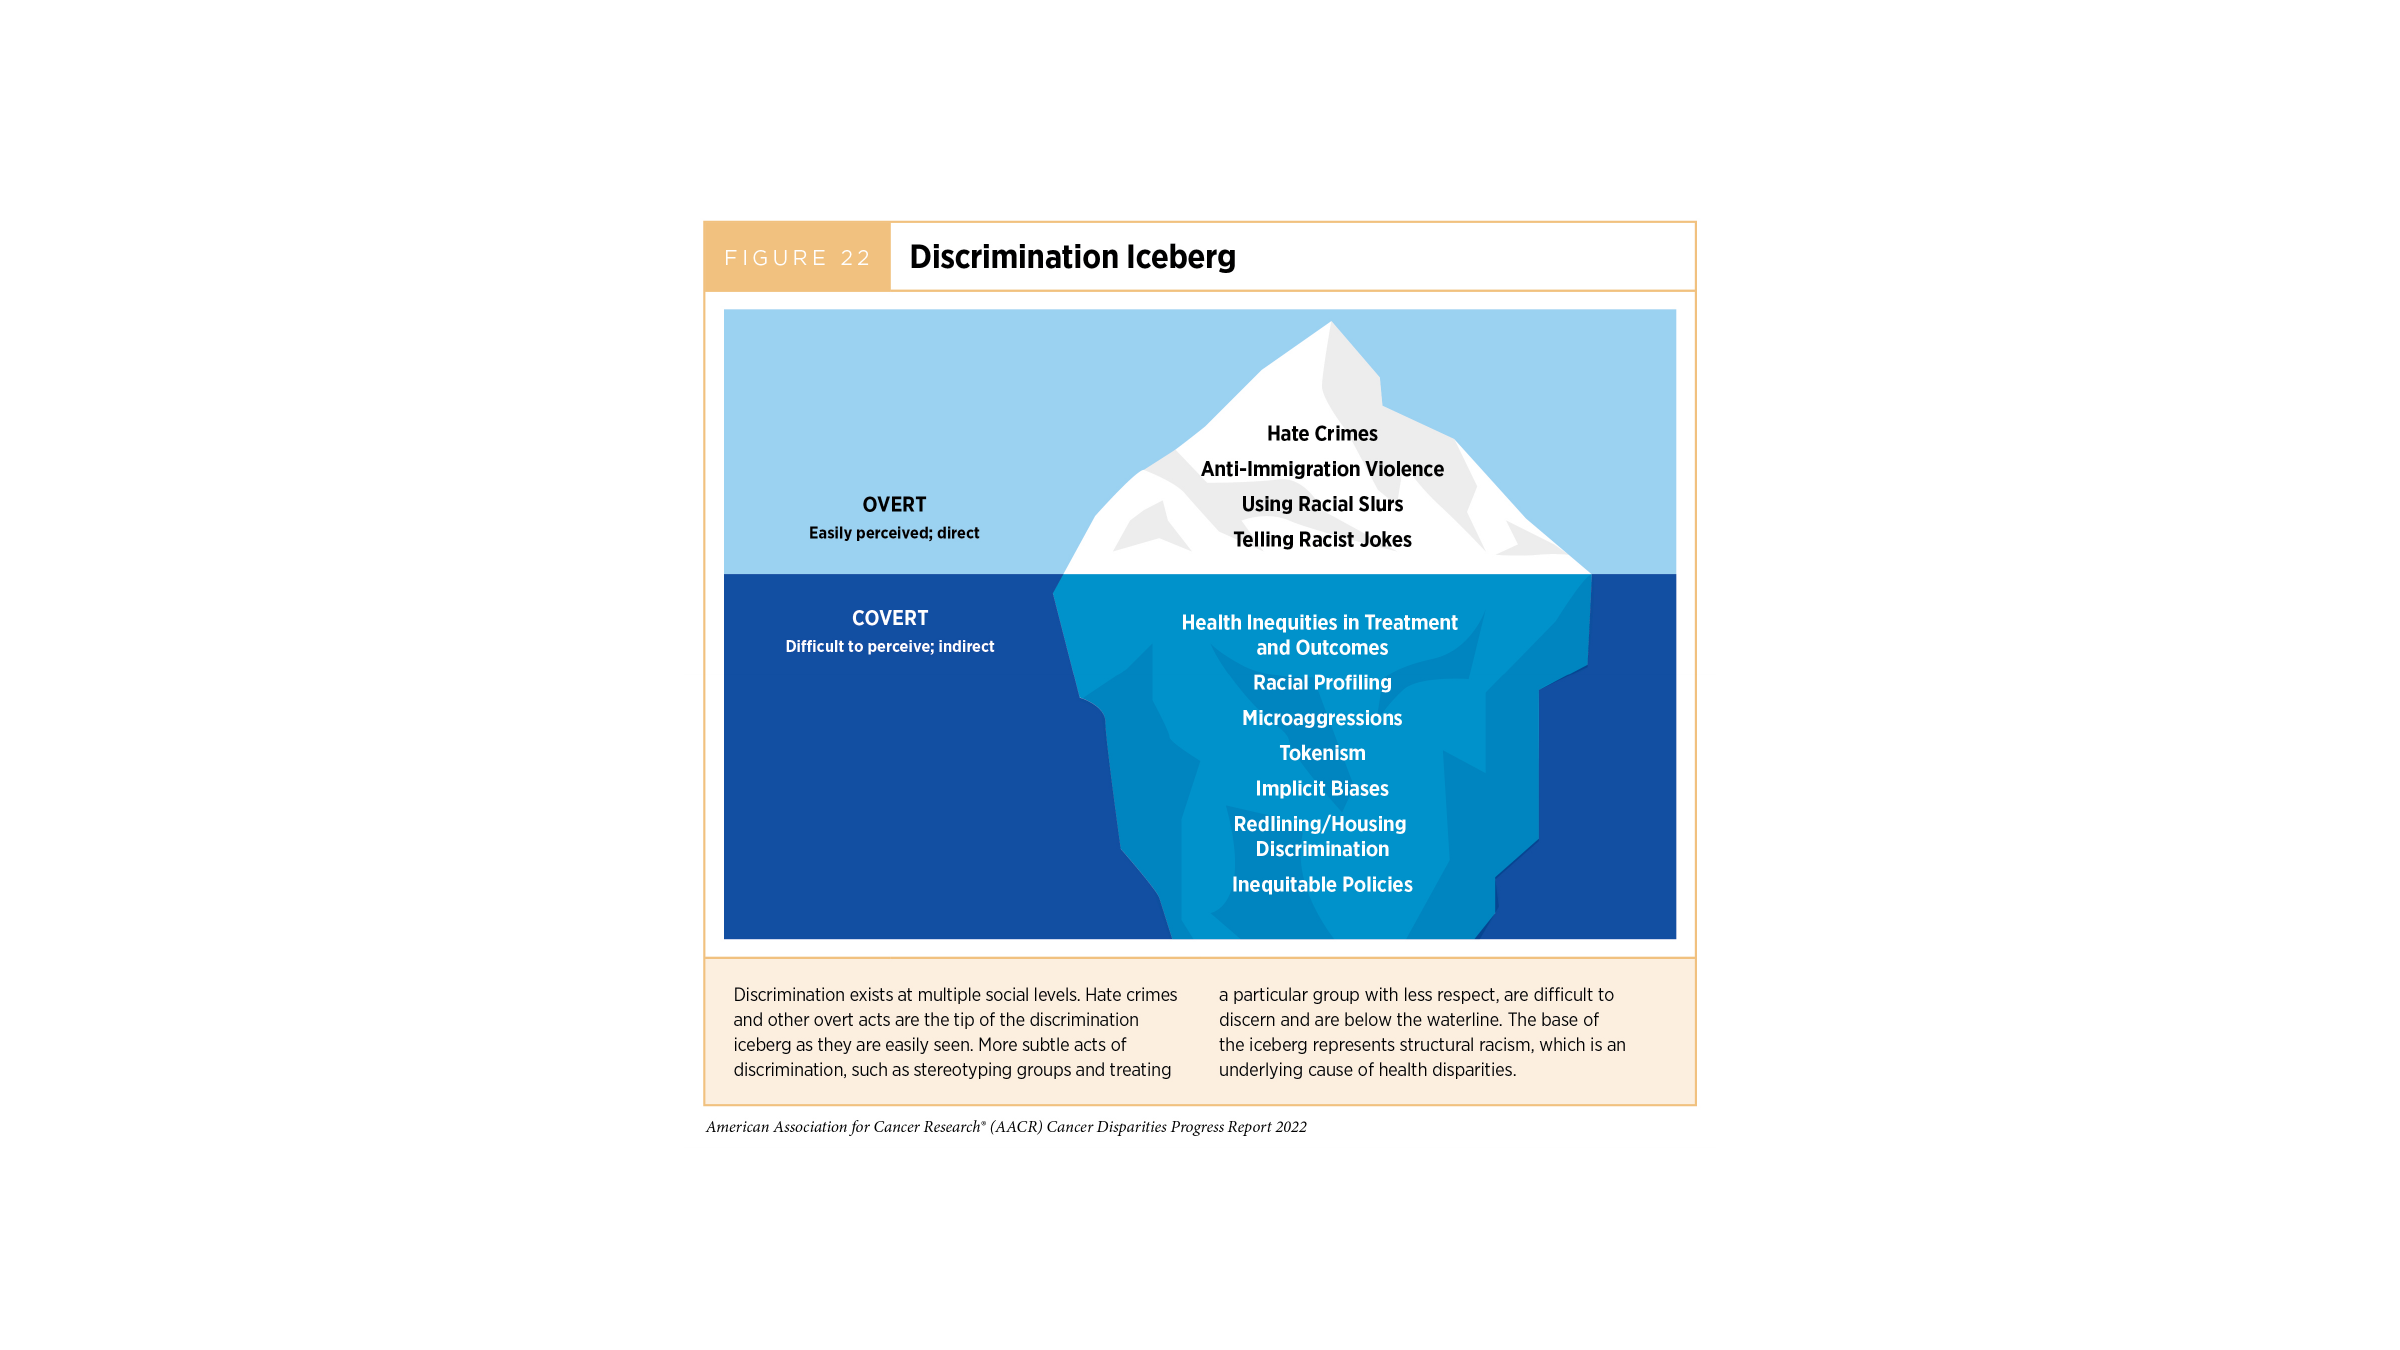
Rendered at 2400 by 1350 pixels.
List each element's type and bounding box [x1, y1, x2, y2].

picture [684, 201, 1716, 1148]
